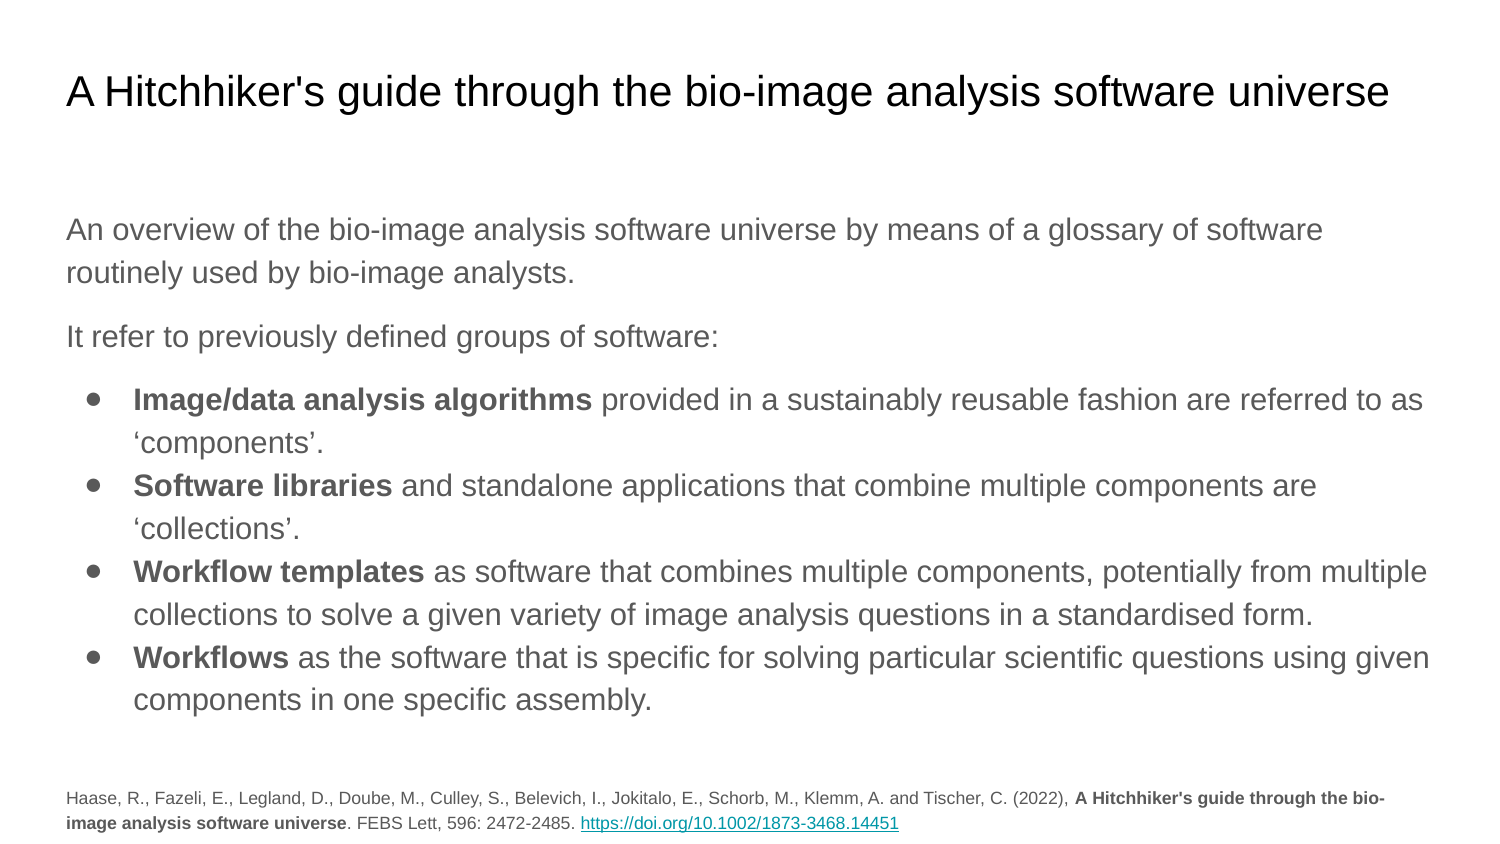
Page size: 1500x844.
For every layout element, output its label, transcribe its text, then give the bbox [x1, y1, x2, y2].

list Haase, R., Fazeli, E., Legland, D., Doube, M., Culley, S., Belevich, I., Jokitalo, E., Schorb, M., Klemm, A. and Tischer, C. (2022), A Hitchhiker's guide through the bio-image analysis software universe. FEBS Lett, 596: 2472-2485. https://doi.org/10.1002/1873-3468.14451 [51, 769, 1449, 825]
title A Hitchhiker's guide through the bio-image analysis software universe [51, 48, 1449, 142]
list An overview of the bio-image analysis software universe by means of a glossary of software routinely used by bio-image analysts. It refer to previously defined groups of software: Image/data analysis algorithms provided in a sustainably reusable fashion are referred to as ‘components’. Software libraries and standalone applications that combine multiple components are ‘collections’. Workflow templates as software that combines multiple components, potentially from multiple collections to solve a given variety of image analysis questions in a standardised form. Workflows as the software that is specific for solving particular scientific questions using given components in one specific assembly. [51, 189, 1449, 750]
